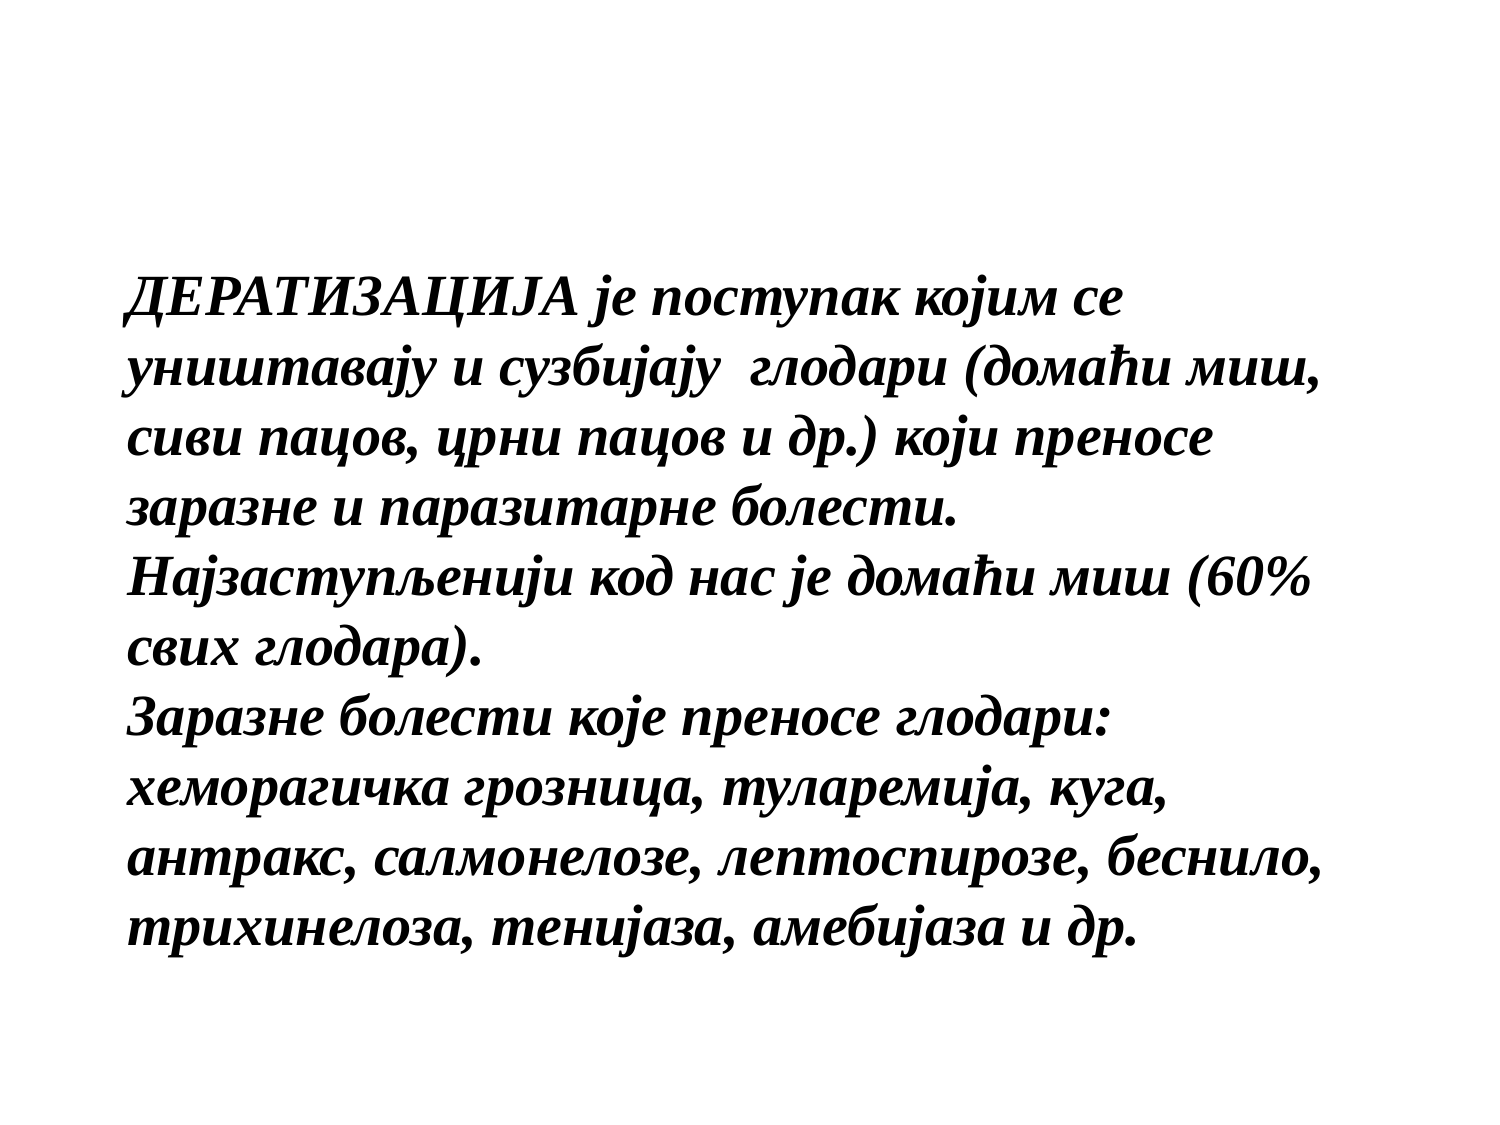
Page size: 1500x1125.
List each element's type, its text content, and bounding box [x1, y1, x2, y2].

text_box ДЕРАТИЗАЦИЈА је поступак којим се уништавају и сузбијају глодари (домаћи миш, сиви пацов, црни пацов и др.) који преносе заразне и паразитарне болести. Најзаступљенији код нас је домаћи миш (60% свих глодара). Заразне болести које преносе глодари: хеморагичка грозница, туларемија, куга, антракс, салмонелозе, лептоспирозе, беснило, трихинелоза, тенијаза, амебијаза и др. [112, 249, 1425, 965]
